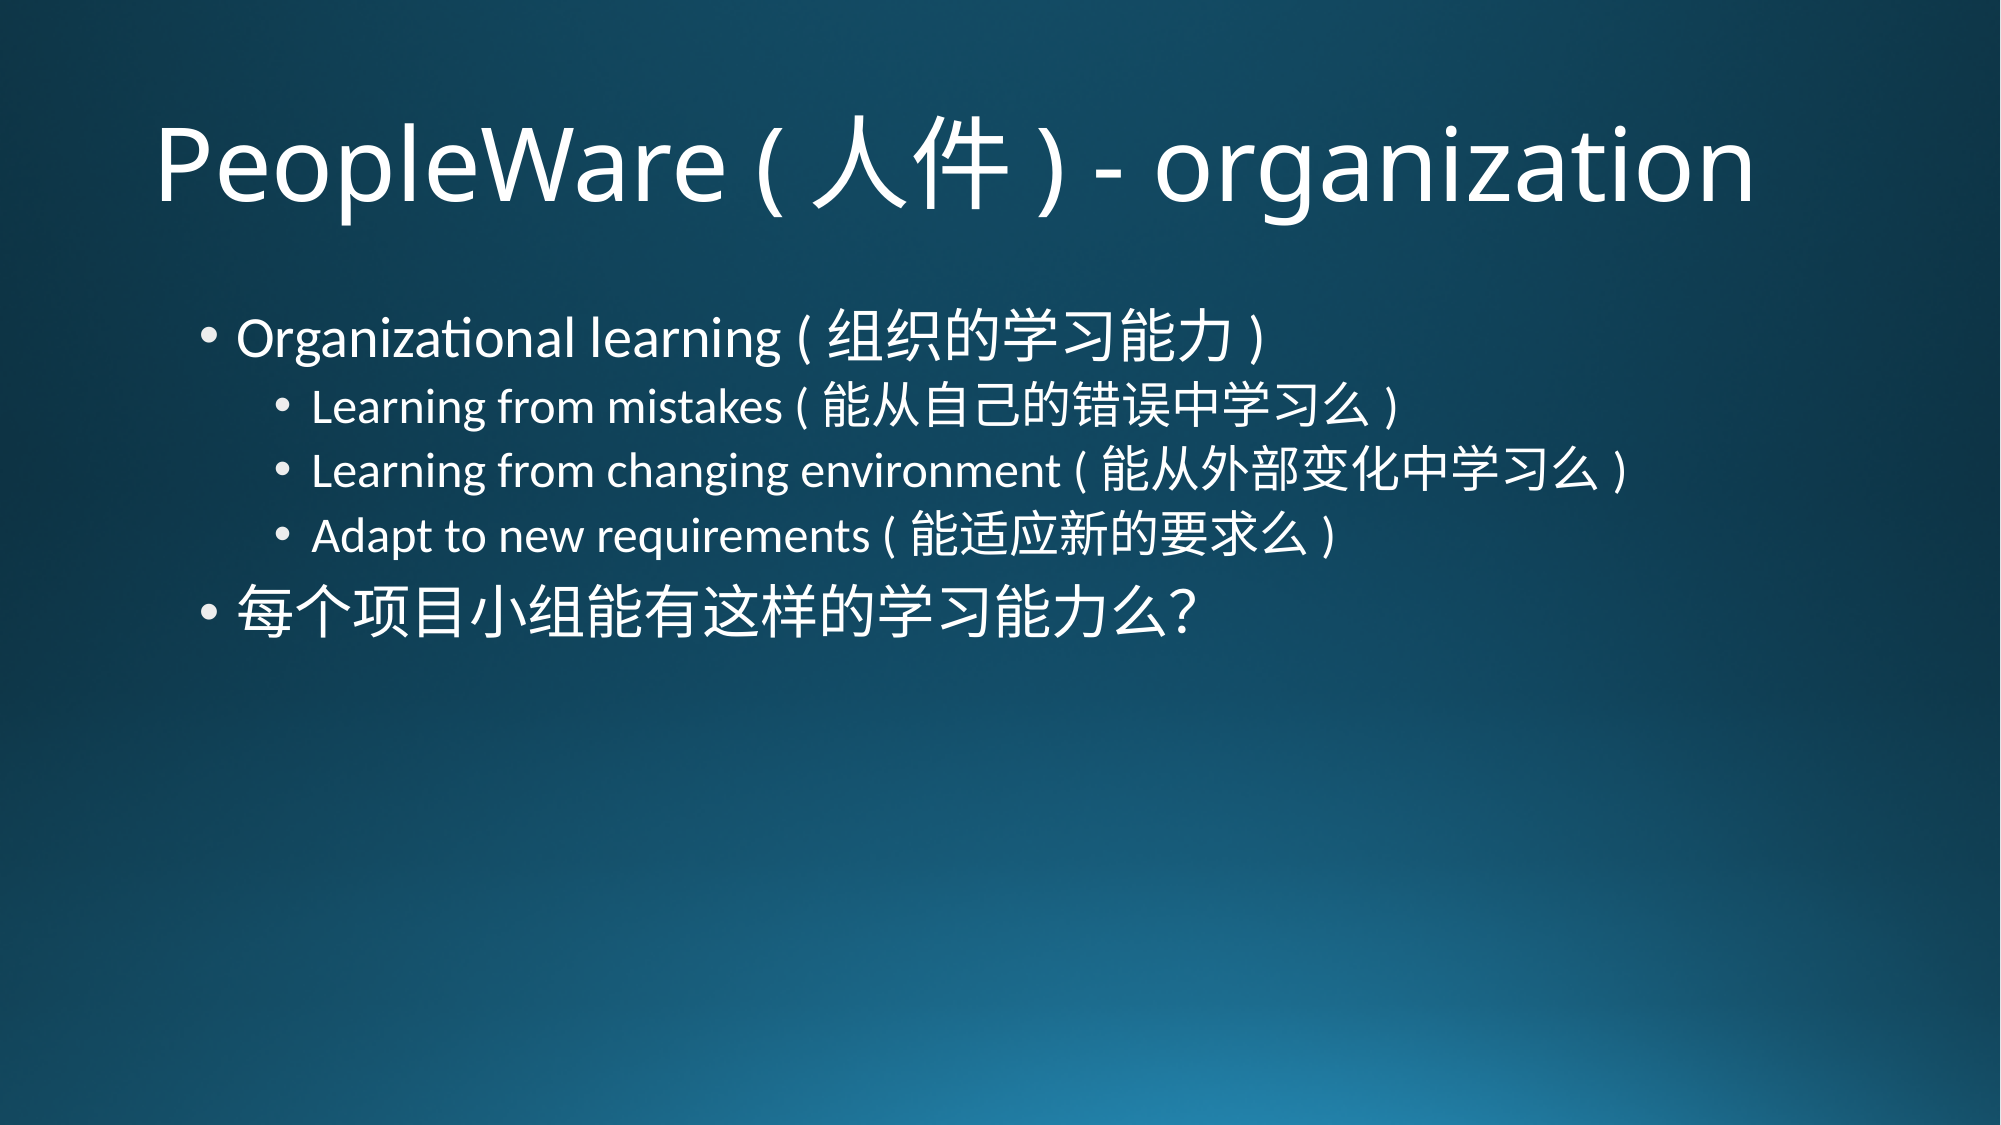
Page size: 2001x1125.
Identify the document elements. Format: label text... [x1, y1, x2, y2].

picture [0, 0, 2001, 1125]
list Organizational learning (组织的学习能力) Learning from mistakes (能从自己的错误中学习么) Learning from changing environment (能从外部变化中学习么) Adapt to new requirements (能适应新的要求么) 每个项目小组能有这样的学习能力么？ [183, 299, 1863, 1014]
title PeopleWare (人件) - organization [137, 59, 1863, 278]
